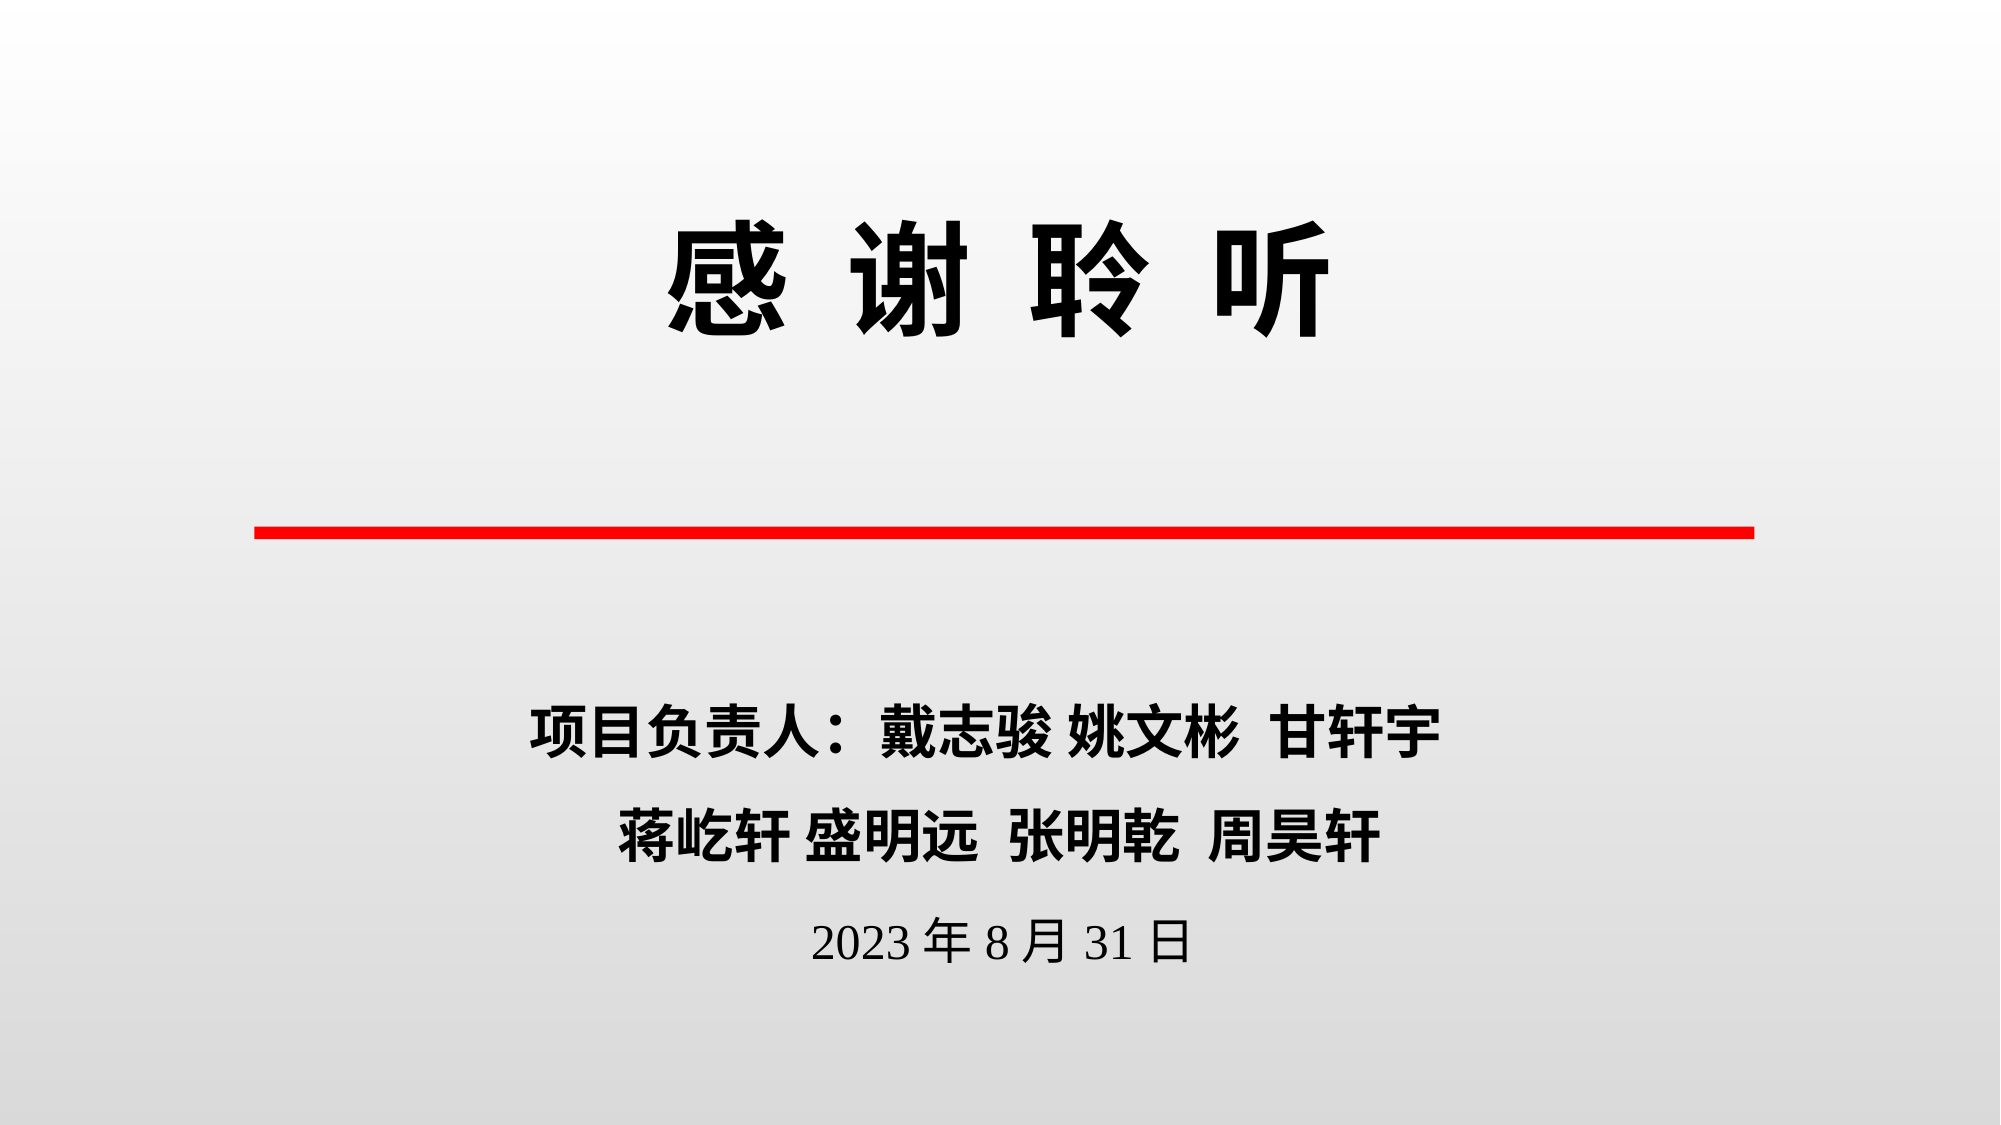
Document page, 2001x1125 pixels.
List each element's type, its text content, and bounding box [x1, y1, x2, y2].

text_box 感 谢 聆 听 项目负责人：戴志骏 姚文彬 甘轩宇 蒋屹轩 盛明远 张明乾 周昊轩 [314, 148, 1686, 532]
text_box 感 谢 聆 听 项目负责人：戴志骏 姚文彬 甘轩宇 蒋屹轩 盛明远 张明乾 周昊轩 [314, 533, 1686, 1068]
text_box 2023年8月31日 [756, 902, 1251, 977]
